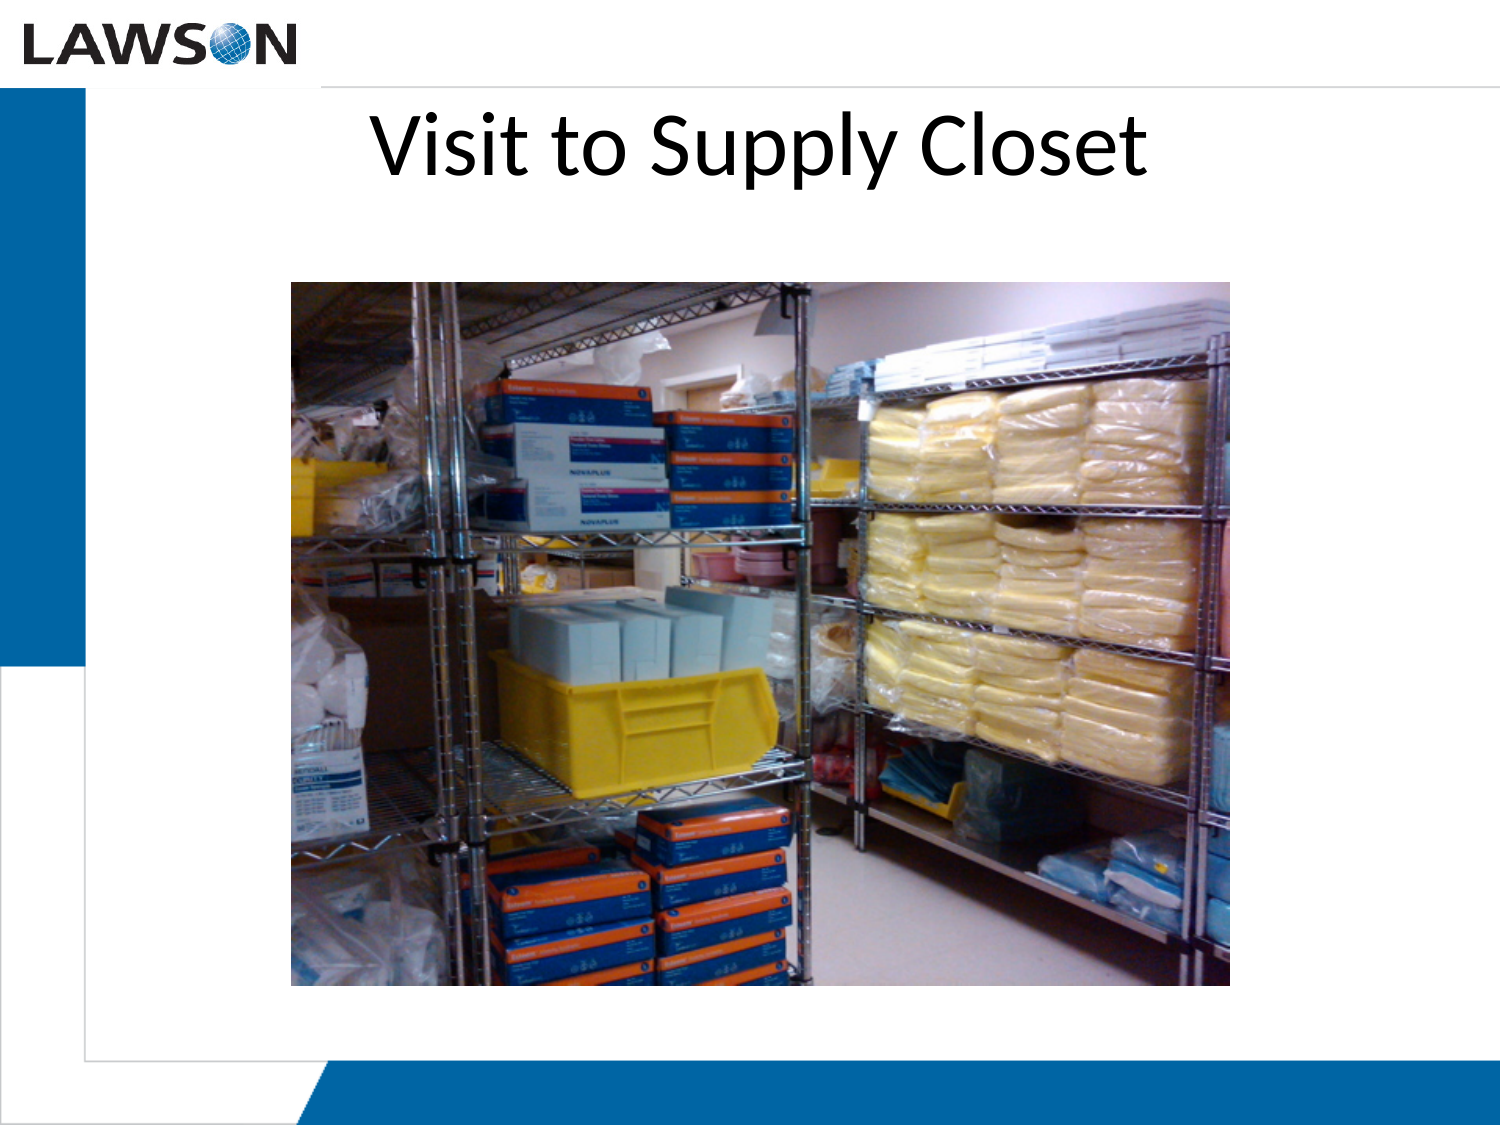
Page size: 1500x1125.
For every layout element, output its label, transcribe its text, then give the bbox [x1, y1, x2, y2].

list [291, 281, 1230, 986]
picture [0, 0, 1500, 1125]
title Visit to Supply Closet [96, 45, 1425, 233]
